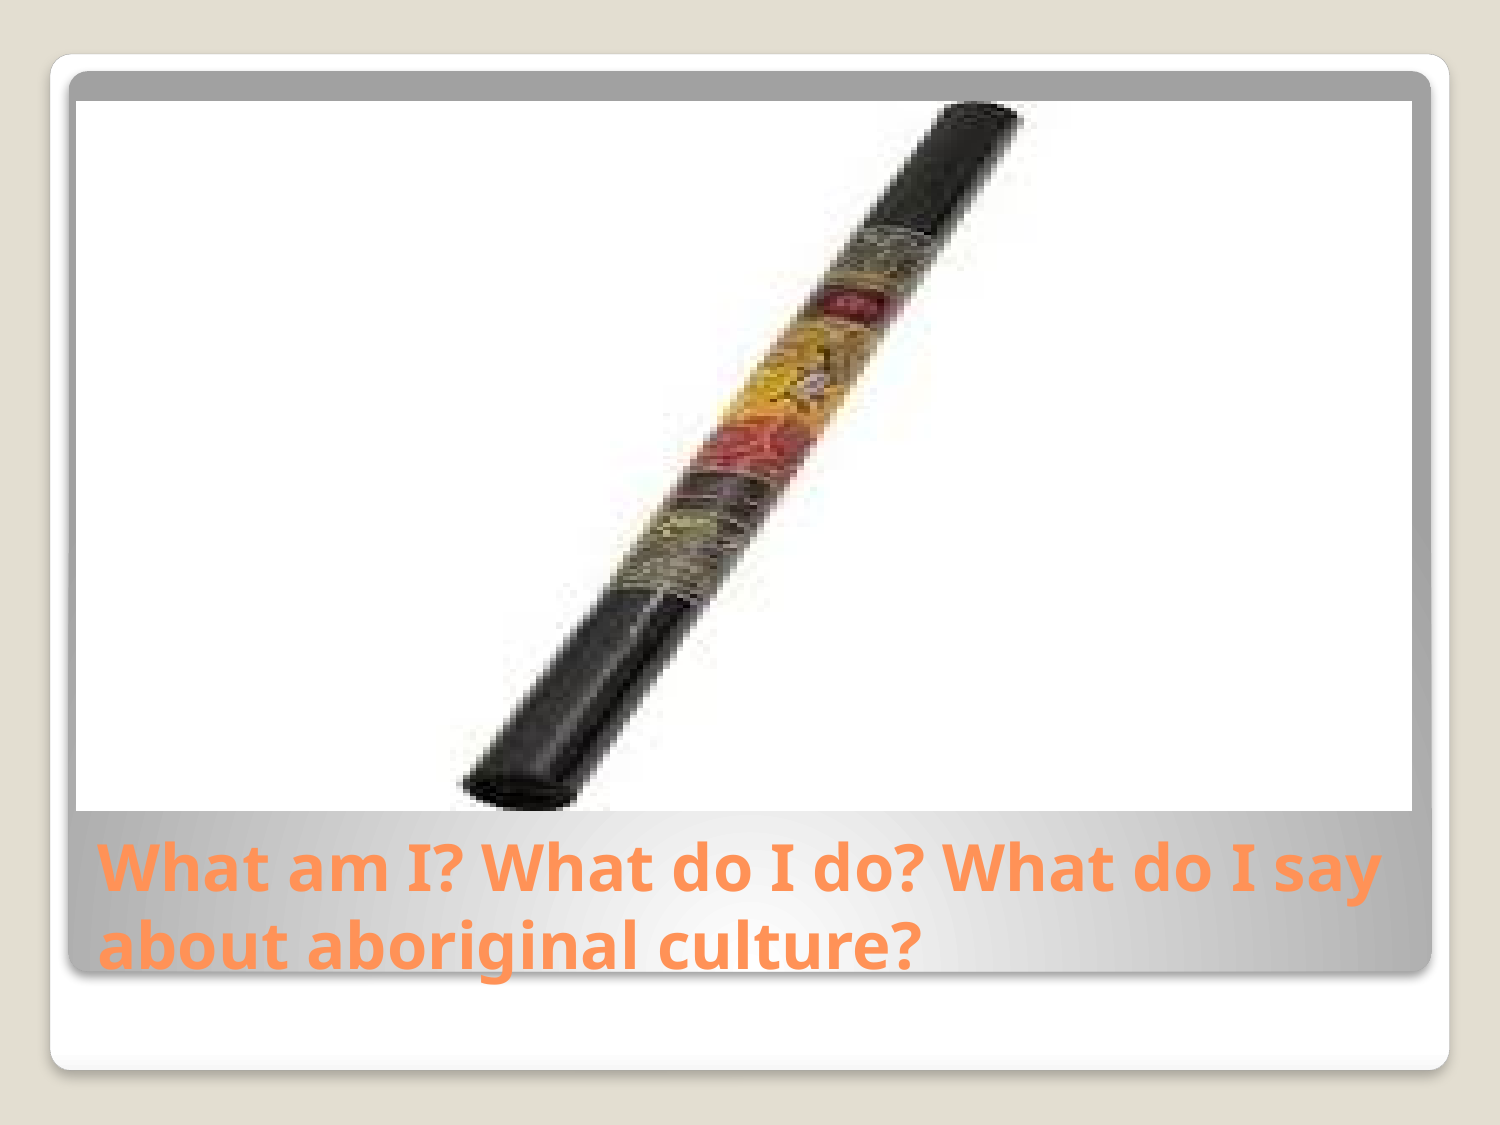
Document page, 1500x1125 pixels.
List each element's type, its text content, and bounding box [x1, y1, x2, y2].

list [76, 101, 1412, 811]
title What am I? What do I do? What do I say about aboriginal culture? [82, 817, 1425, 990]
